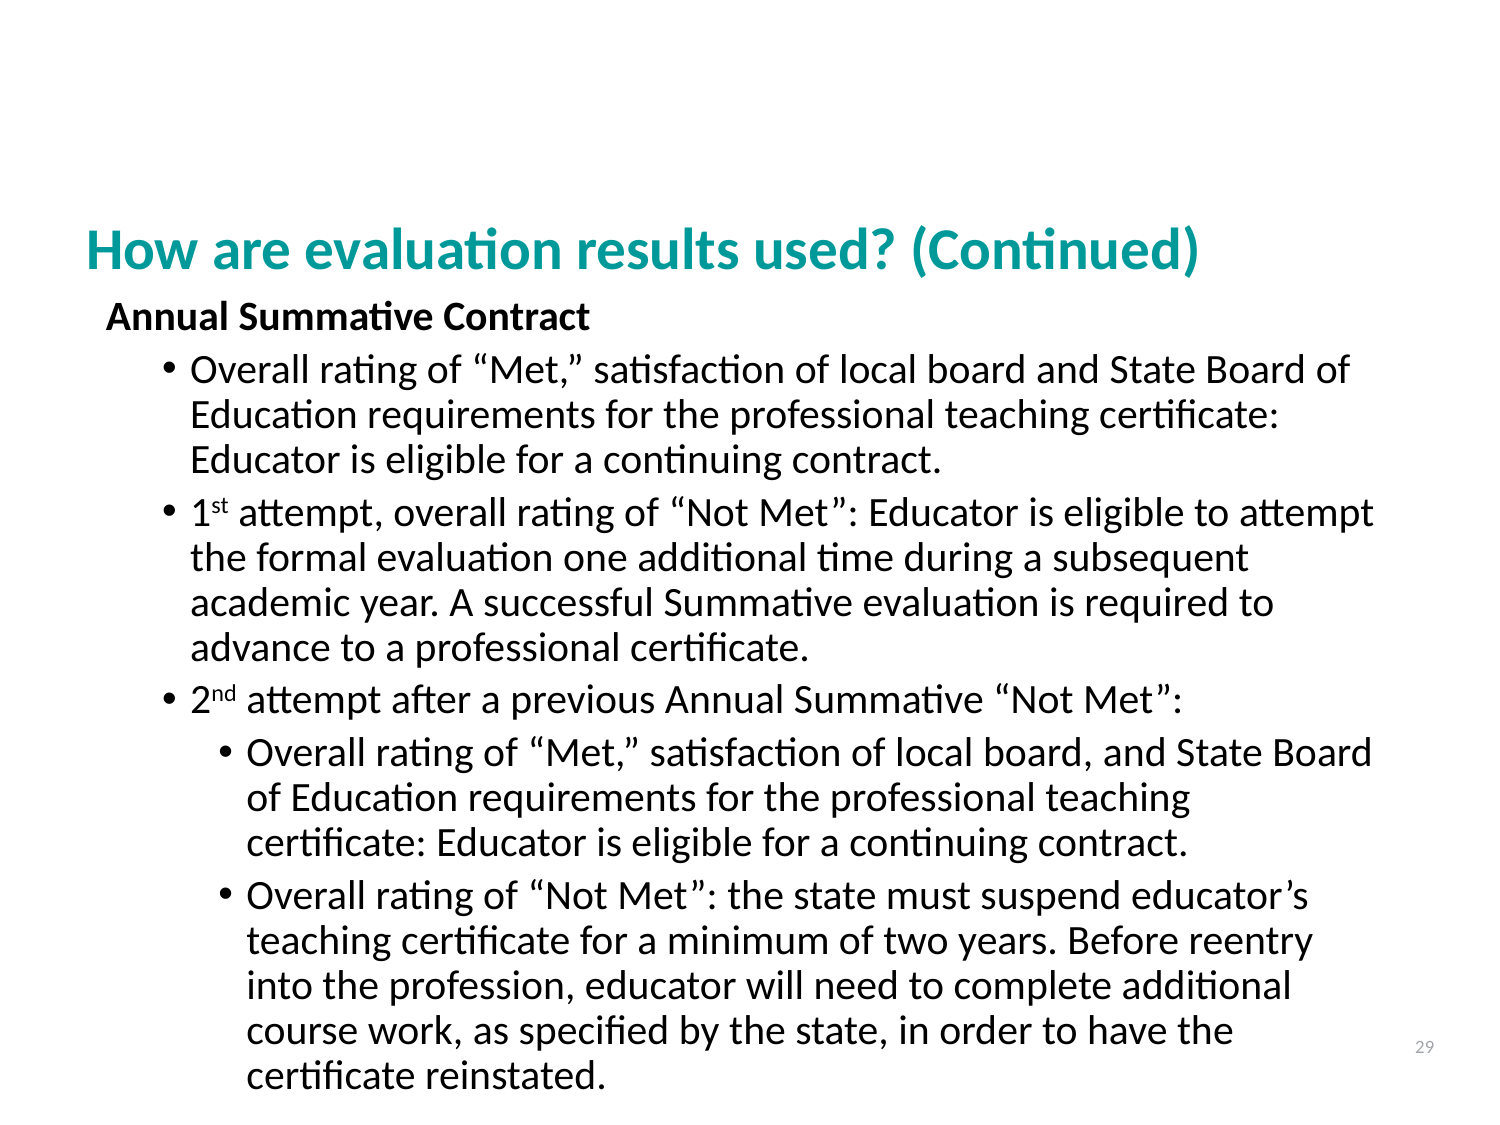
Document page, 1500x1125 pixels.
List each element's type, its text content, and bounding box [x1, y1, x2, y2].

list Annual Summative Contract Overall rating of “Met,” satisfaction of local board and State Board of Education requirements for the professional teaching certificate: Educator is eligible for a continuing contract. 1st attempt, overall rating of “Not Met”: Educator is eligible to attempt the formal evaluation one additional time during a subsequent academic year. A successful Summative evaluation is required to advance to a professional certificate. 2nd attempt after a previous Annual Summative “Not Met”: Overall rating of “Met,” satisfaction of local board, and State Board of Education requirements for the professional teaching certificate: Educator is eligible for a continuing contract. Overall rating of “Not Met”: the state must suspend educator’s teaching certificate for a minimum of two years. Before reentry into the profession, educator will need to complete additional course work, as specified by the state, in order to have the certificate reinstated. [105, 294, 1380, 785]
slide_number 29 [1096, 1016, 1435, 1076]
title How are evaluation results used? (Continued) [86, 177, 1204, 282]
